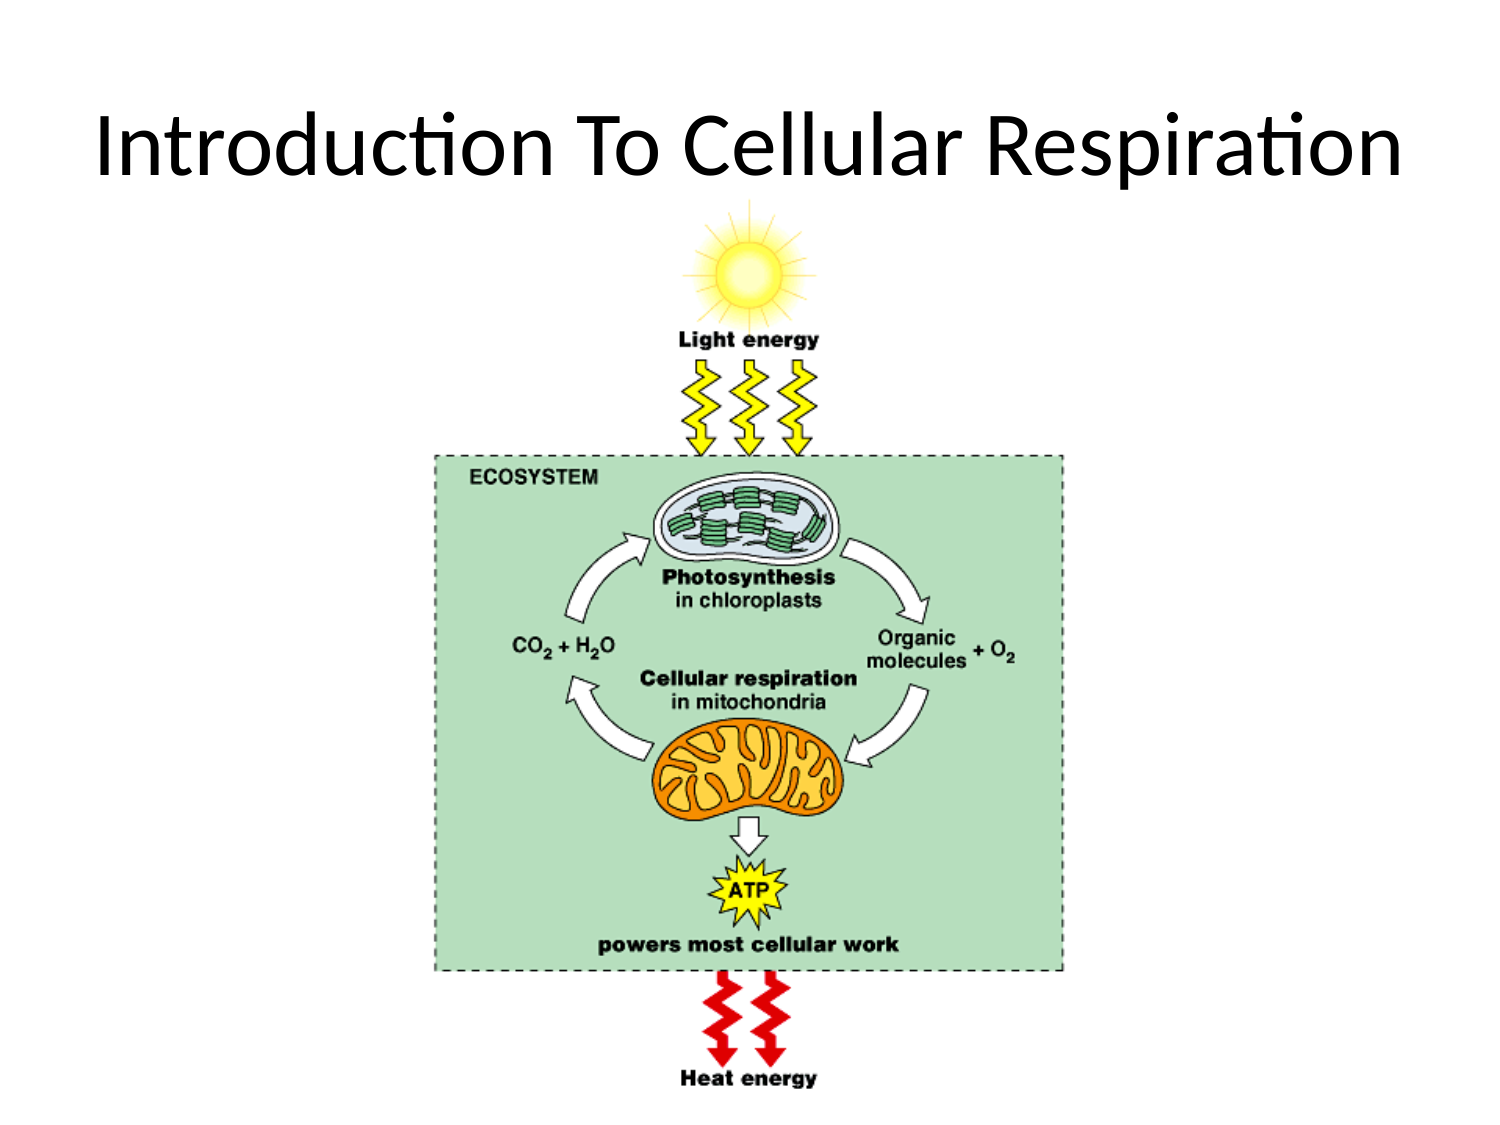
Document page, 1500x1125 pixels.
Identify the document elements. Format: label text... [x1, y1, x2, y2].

picture [424, 186, 1079, 1097]
title Introduction To Cellular Respiration [75, 45, 1425, 233]
